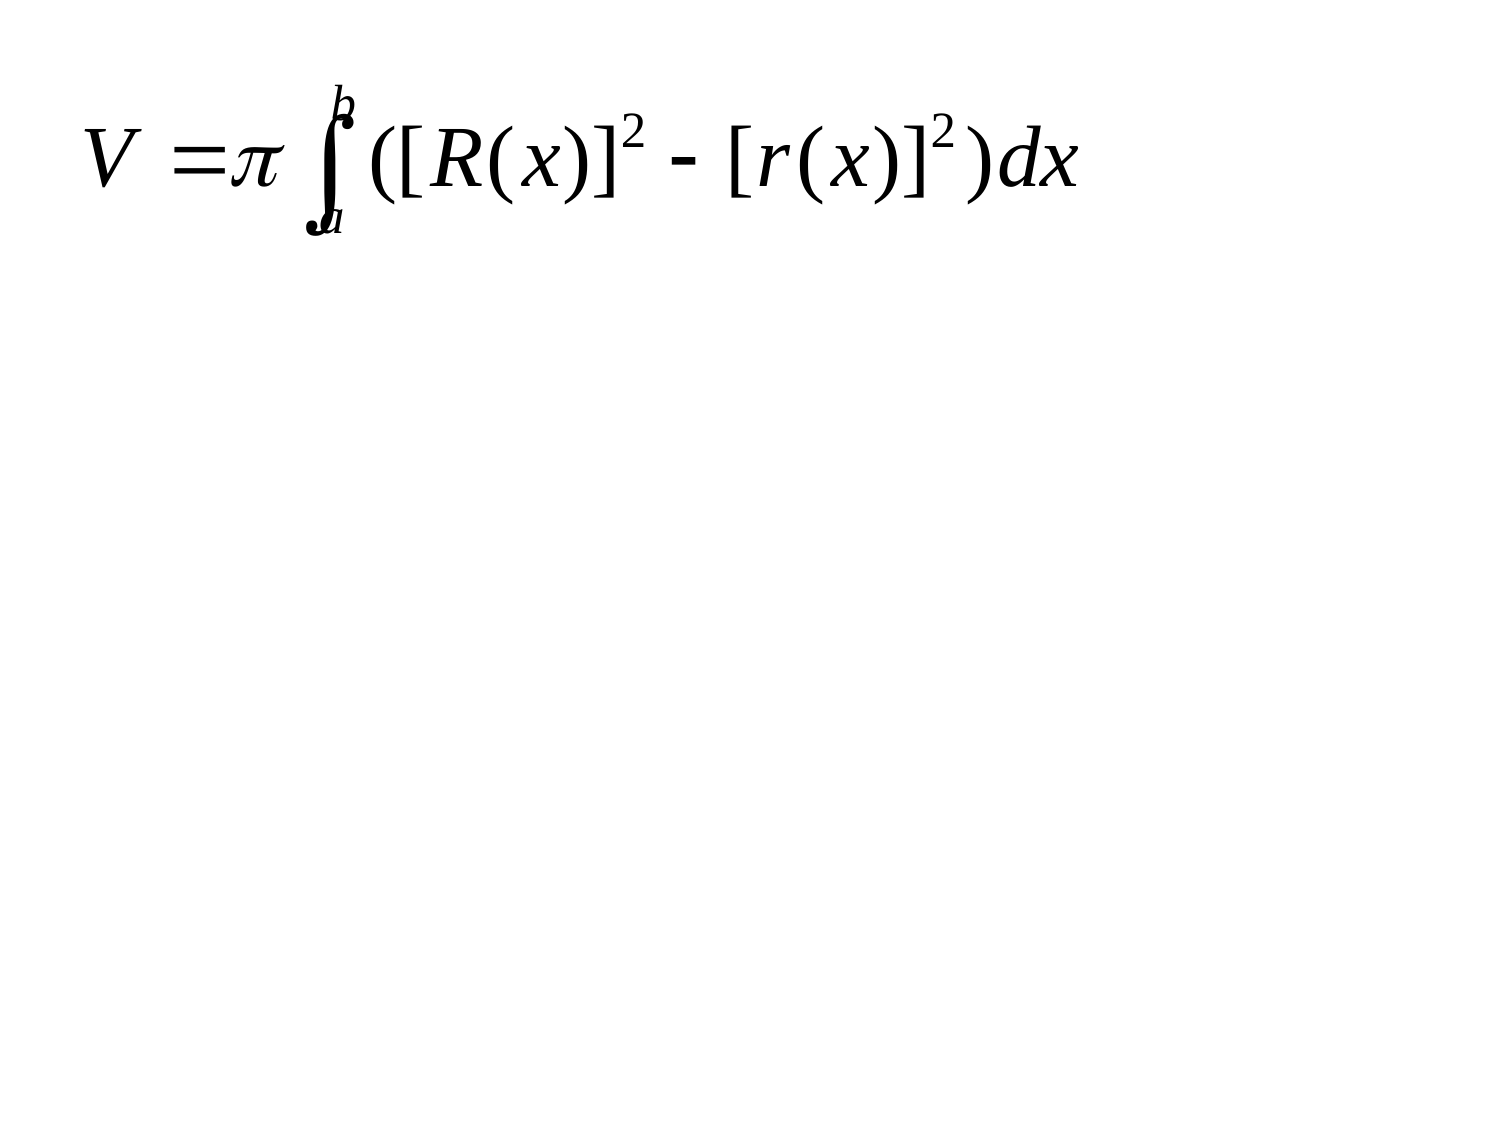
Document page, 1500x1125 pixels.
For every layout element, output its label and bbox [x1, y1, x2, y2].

text_box [74, 62, 1093, 252]
